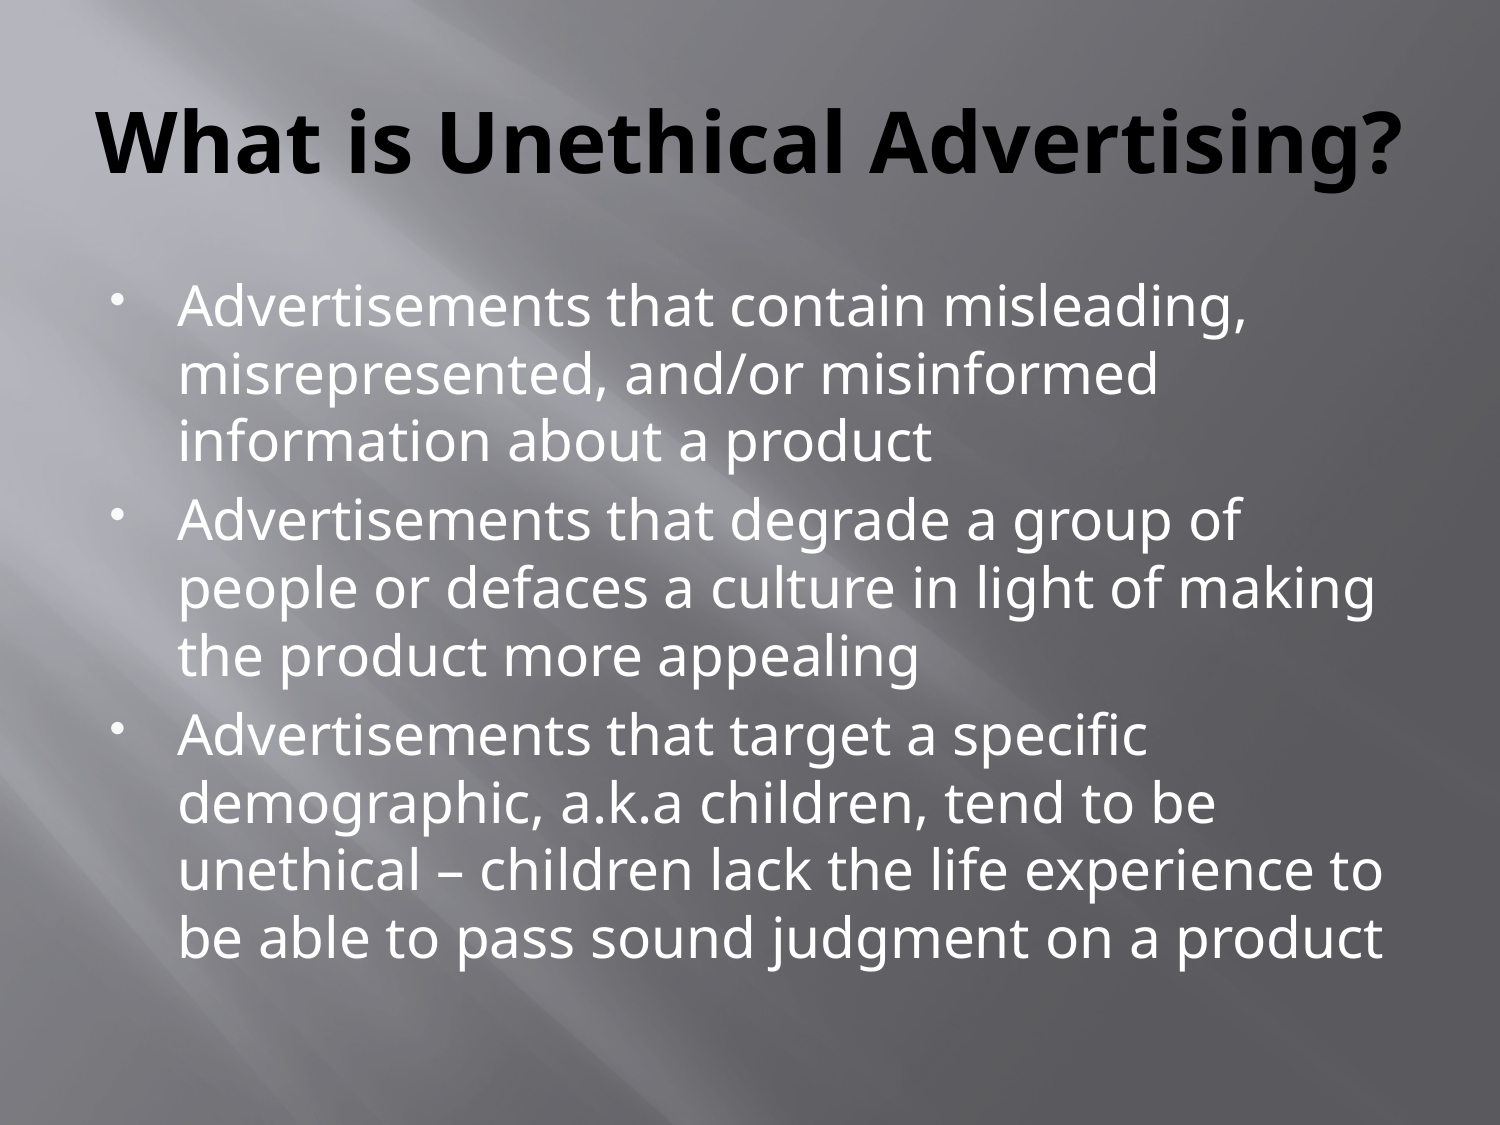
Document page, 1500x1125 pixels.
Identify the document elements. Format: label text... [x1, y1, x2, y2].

list Advertisements that contain misleading, misrepresented, and/or misinformed information about a product Advertisements that degrade a group of people or defaces a culture in light of making the product more appealing Advertisements that target a specific demographic, a.k.a children, tend to be unethical – children lack the life experience to be able to pass sound judgment on a product [75, 262, 1425, 1035]
title What is Unethical Advertising? [75, 45, 1425, 233]
